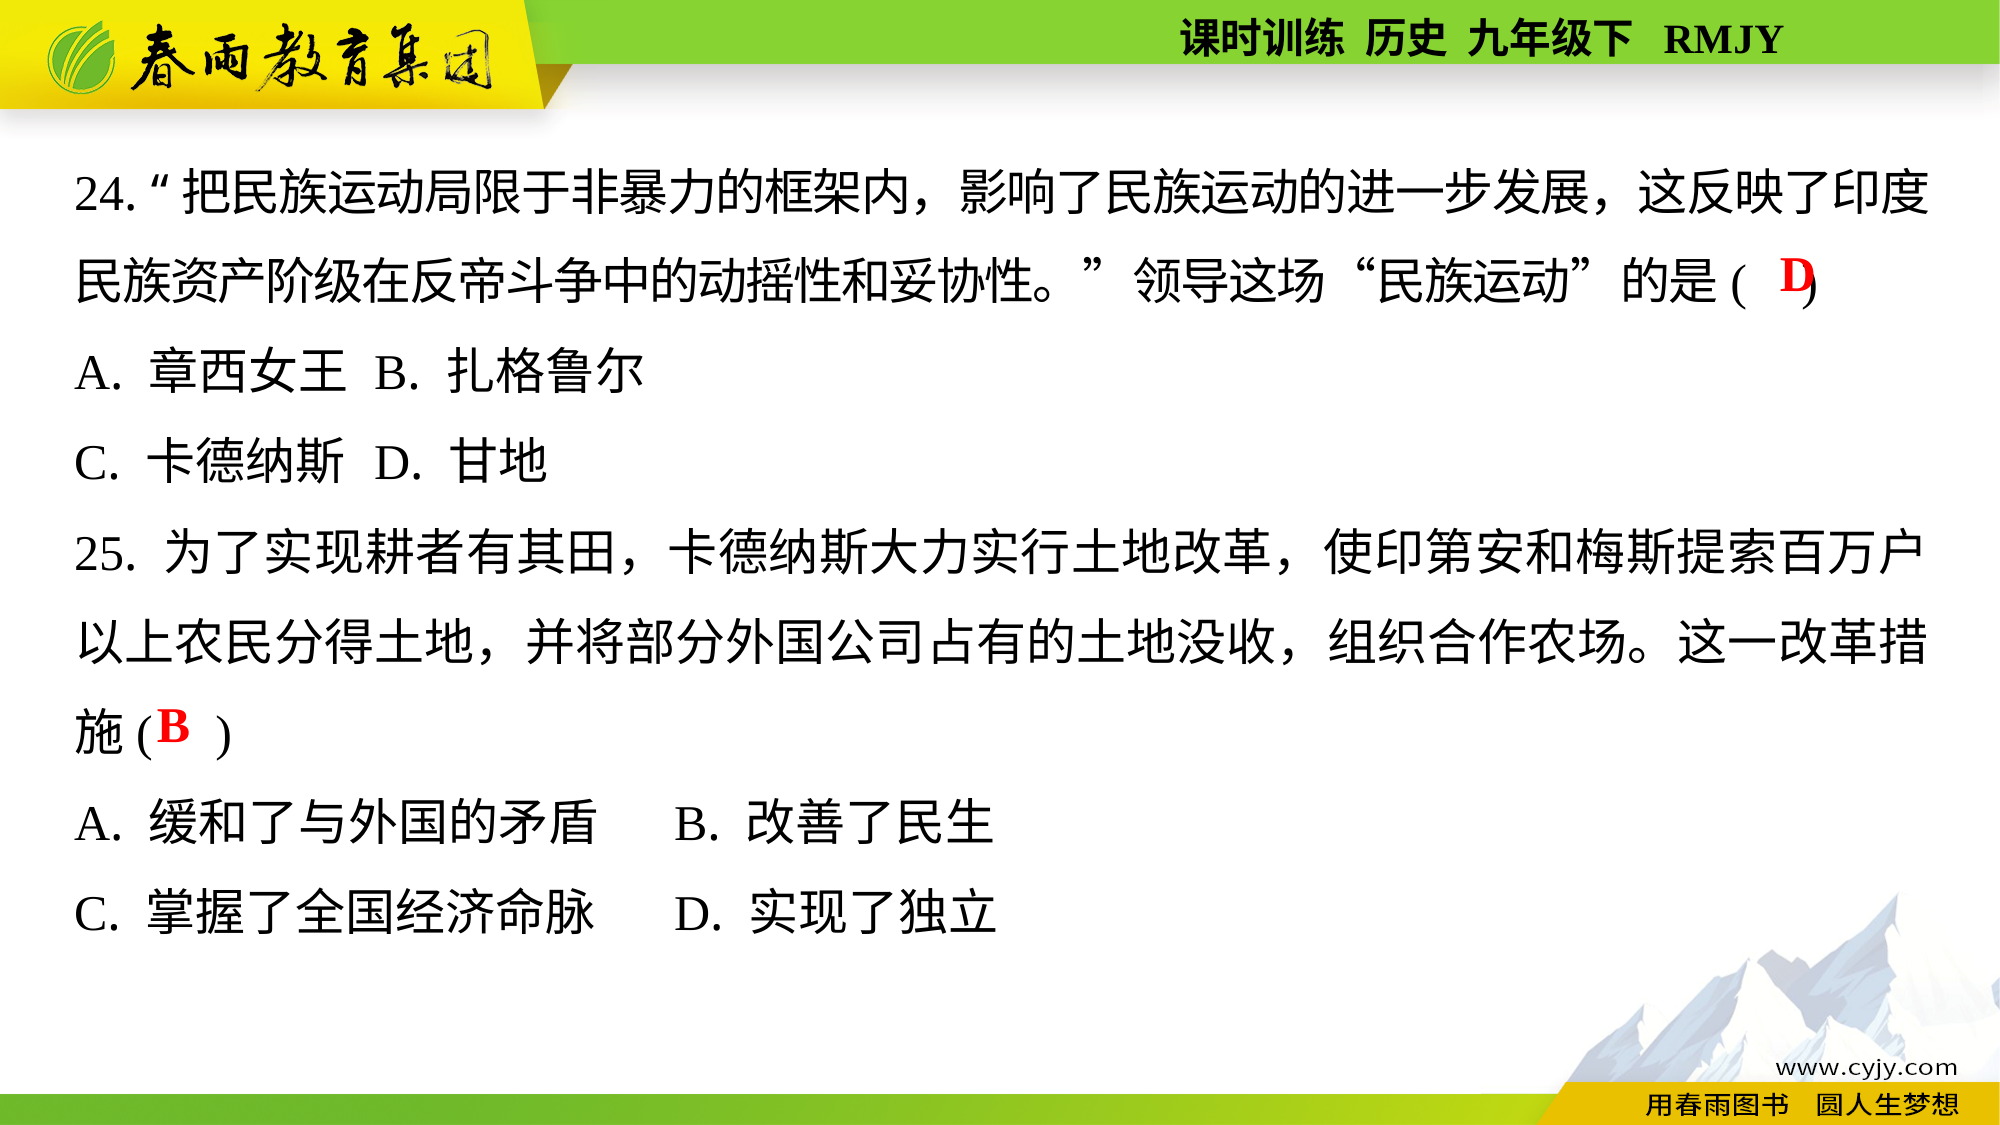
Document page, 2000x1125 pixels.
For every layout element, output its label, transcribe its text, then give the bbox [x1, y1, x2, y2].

picture [0, 0, 2000, 1125]
list 24. “把民族运动局限于非暴力的框架内，影响了民族运动的进一步发展，这反映了印度民族资产阶级在反帝斗争中的动摇性和妥协性。”领导这场“民族运动”的是( ) A. 章西女王 B. 扎格鲁尔 C. 卡德纳斯 D. 甘地 25. 为了实现耕者有其田，卡德纳斯大力实行土地改革，使印第安和梅斯提索百万户以上农民分得土地，并将部分外国公司占有的土地没收，组织合作农场。这一改革措施( ) A. 缓和了与外国的矛盾 B. 改善了民生 C. 掌握了全国经济命脉 D. 实现了独立 [59, 122, 1944, 956]
text_box D [1765, 234, 1832, 310]
text_box B [142, 684, 206, 760]
